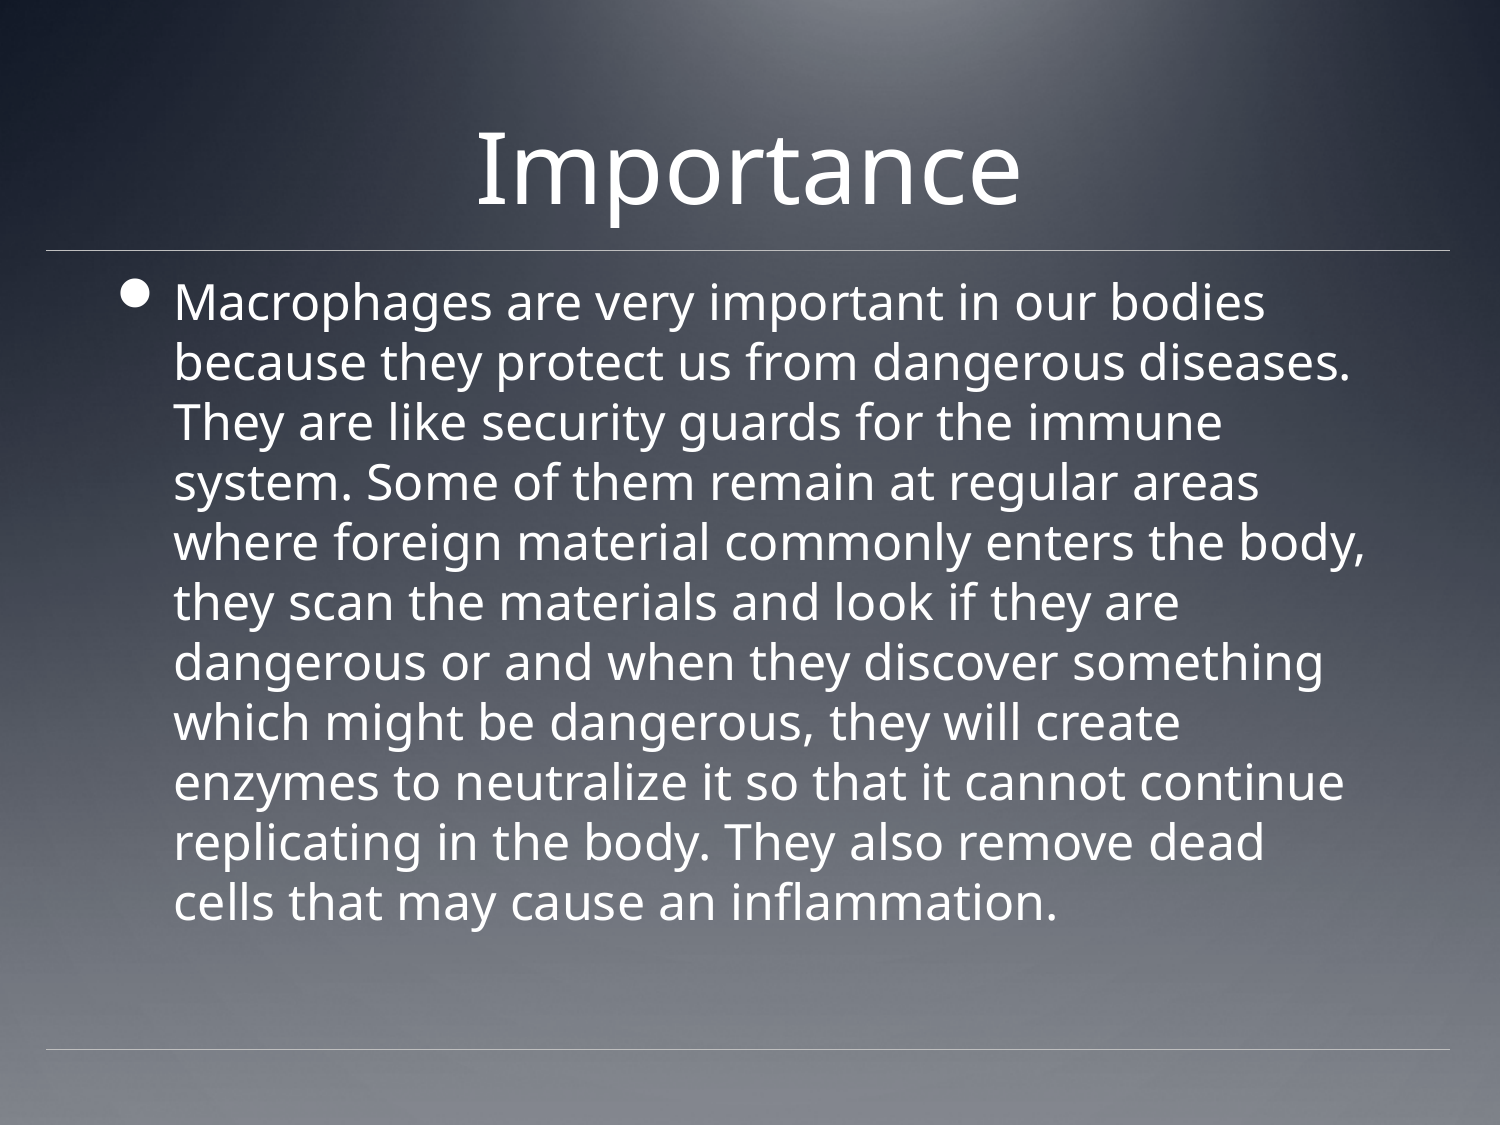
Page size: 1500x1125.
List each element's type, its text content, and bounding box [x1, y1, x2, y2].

title Importance [105, 17, 1394, 233]
list Macrophages are very important in our bodies because they protect us from dangerous diseases. They are like security guards for the immune system. Some of them remain at regular areas where foreign material commonly enters the body, they scan the materials and look if they are dangerous or and when they discover something which might be dangerous, they will create enzymes to neutralize it so that it cannot continue replicating in the body. They also remove dead cells that may cause an inflammation. [101, 262, 1394, 1024]
